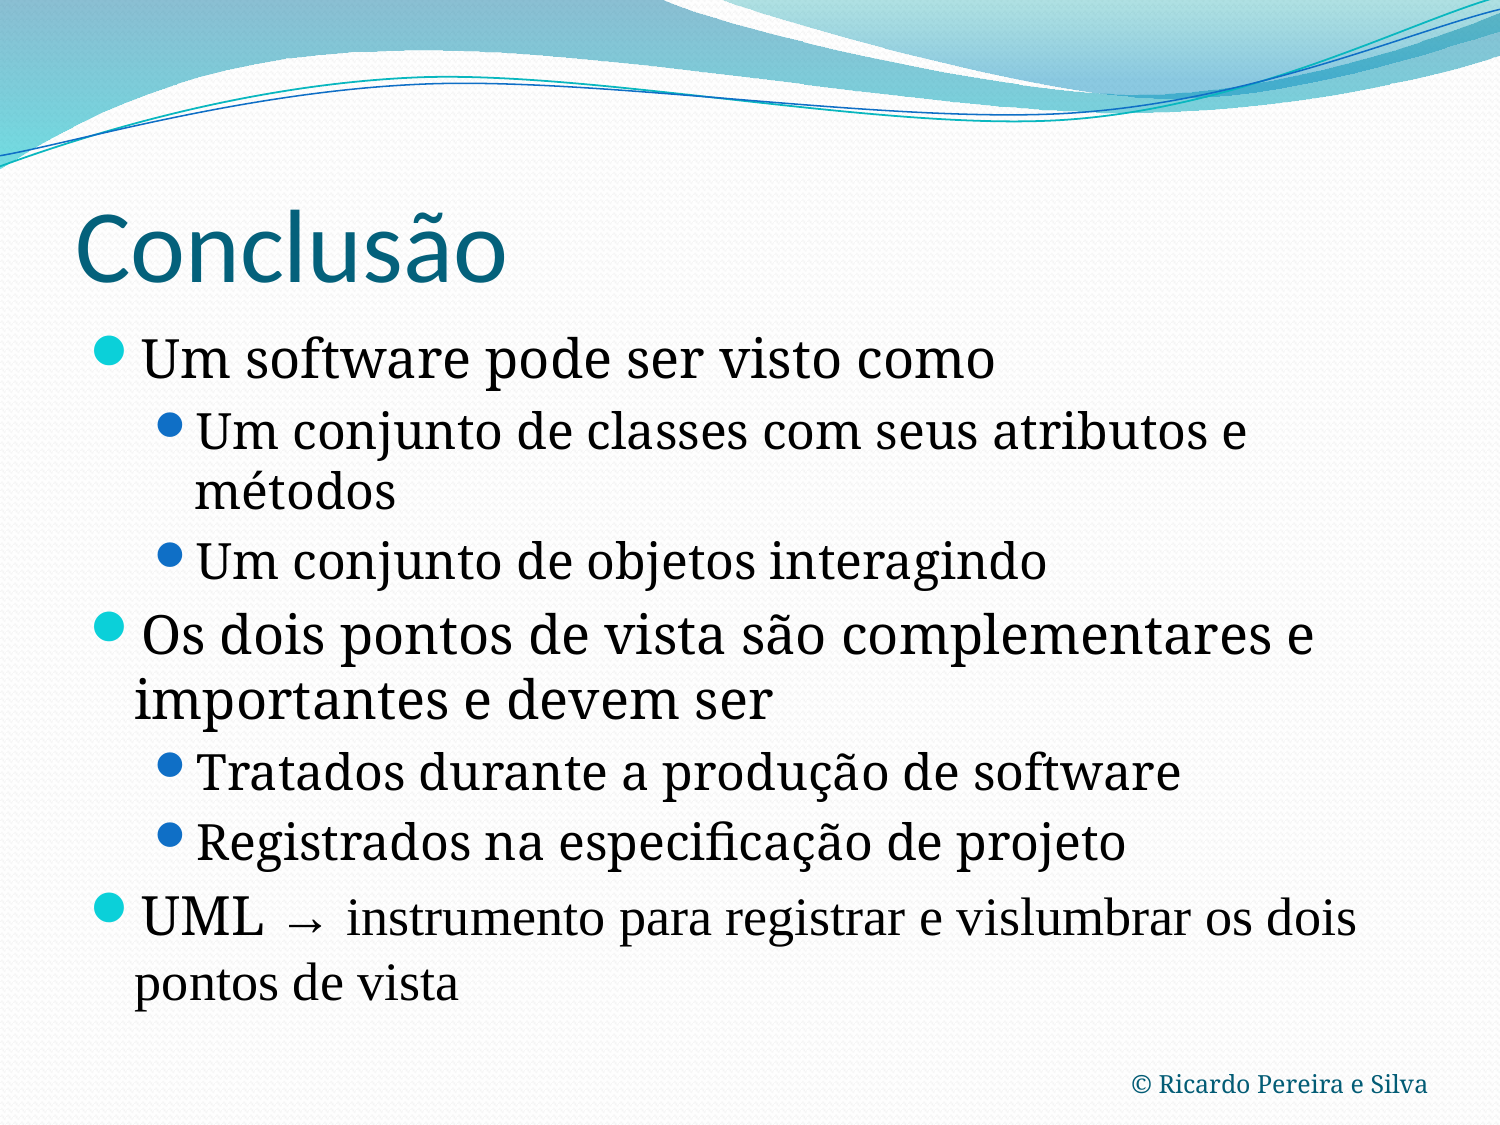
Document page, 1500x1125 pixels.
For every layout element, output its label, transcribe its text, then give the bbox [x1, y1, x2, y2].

list Um software pode ser visto como Um conjunto de classes com seus atributos e métodos Um conjunto de objetos interagindo Os dois pontos de vista são complementares e importantes e devem ser Tratados durante a produção de software Registrados na especificação de projeto UML → instrumento para registrar e vislumbrar os dois pontos de vista [75, 317, 1425, 1038]
title Conclusão [75, 115, 1425, 303]
footer © Ricardo Pereira e Silva [1101, 1042, 1429, 1103]
